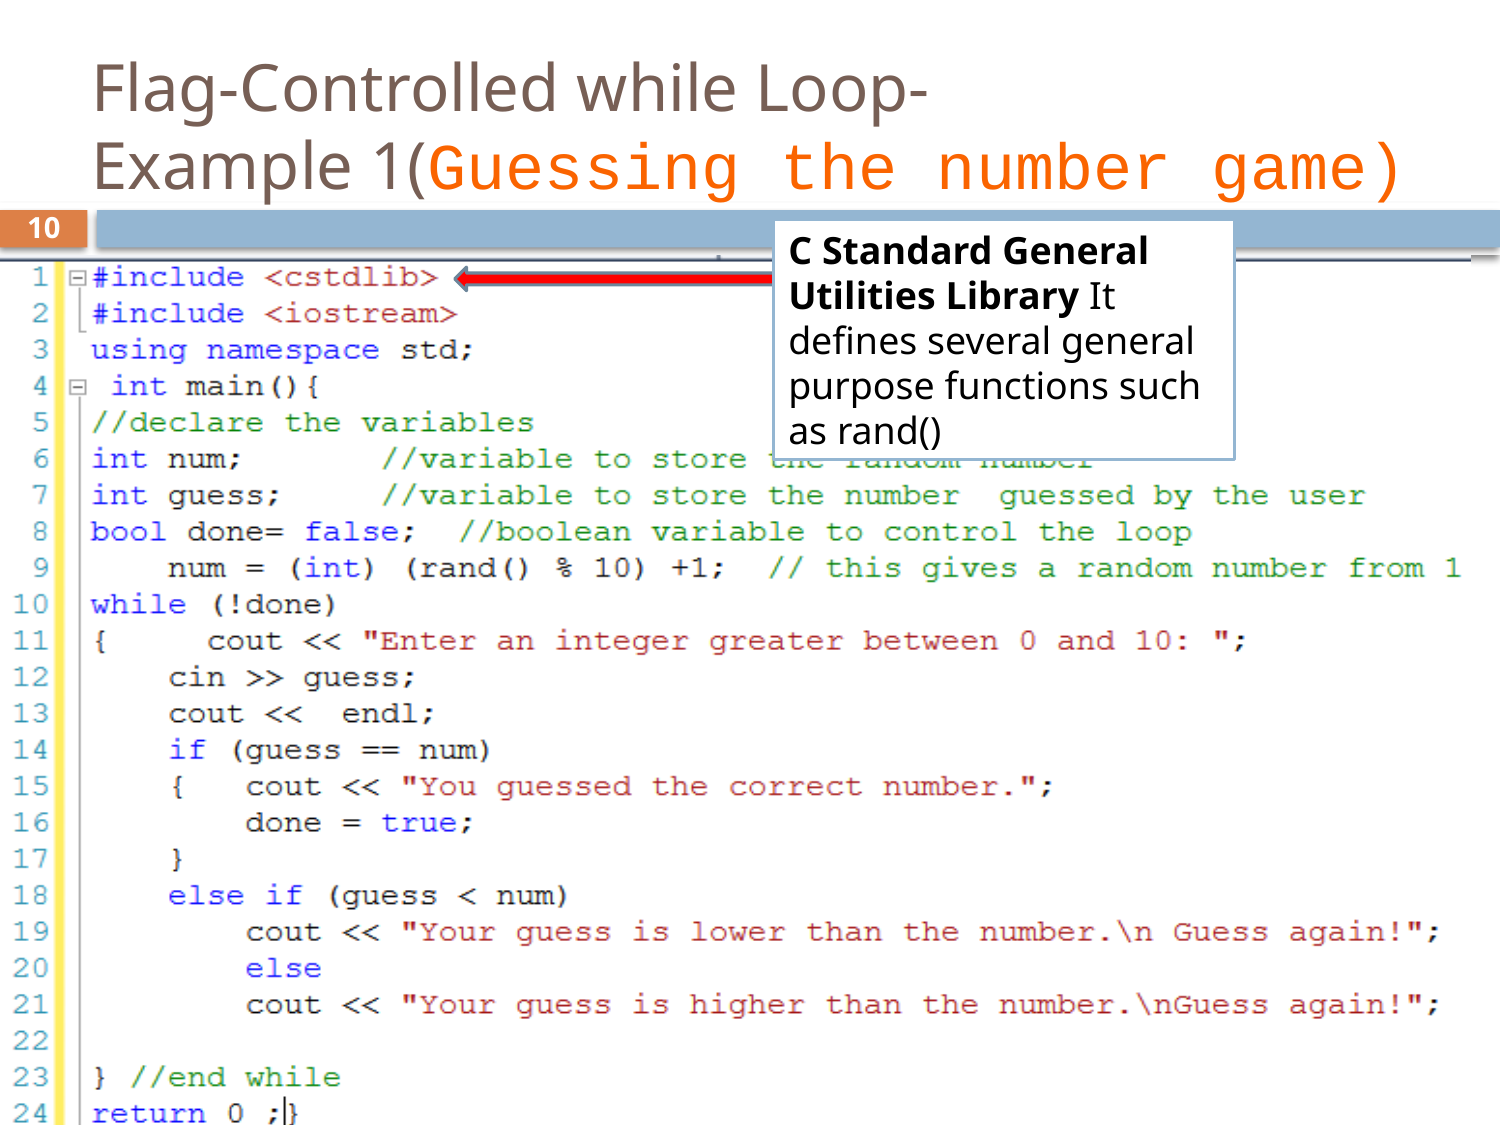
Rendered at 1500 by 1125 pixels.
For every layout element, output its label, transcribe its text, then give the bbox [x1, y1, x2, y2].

text_box C Standard General Utilities Library It defines several general purpose functions such as rand() [772, 218, 1236, 255]
picture [0, 255, 1471, 1125]
slide_number 10 [0, 208, 88, 249]
title Flag-Controlled while Loop- Example 1(Guessing the number game) [76, 31, 1427, 219]
